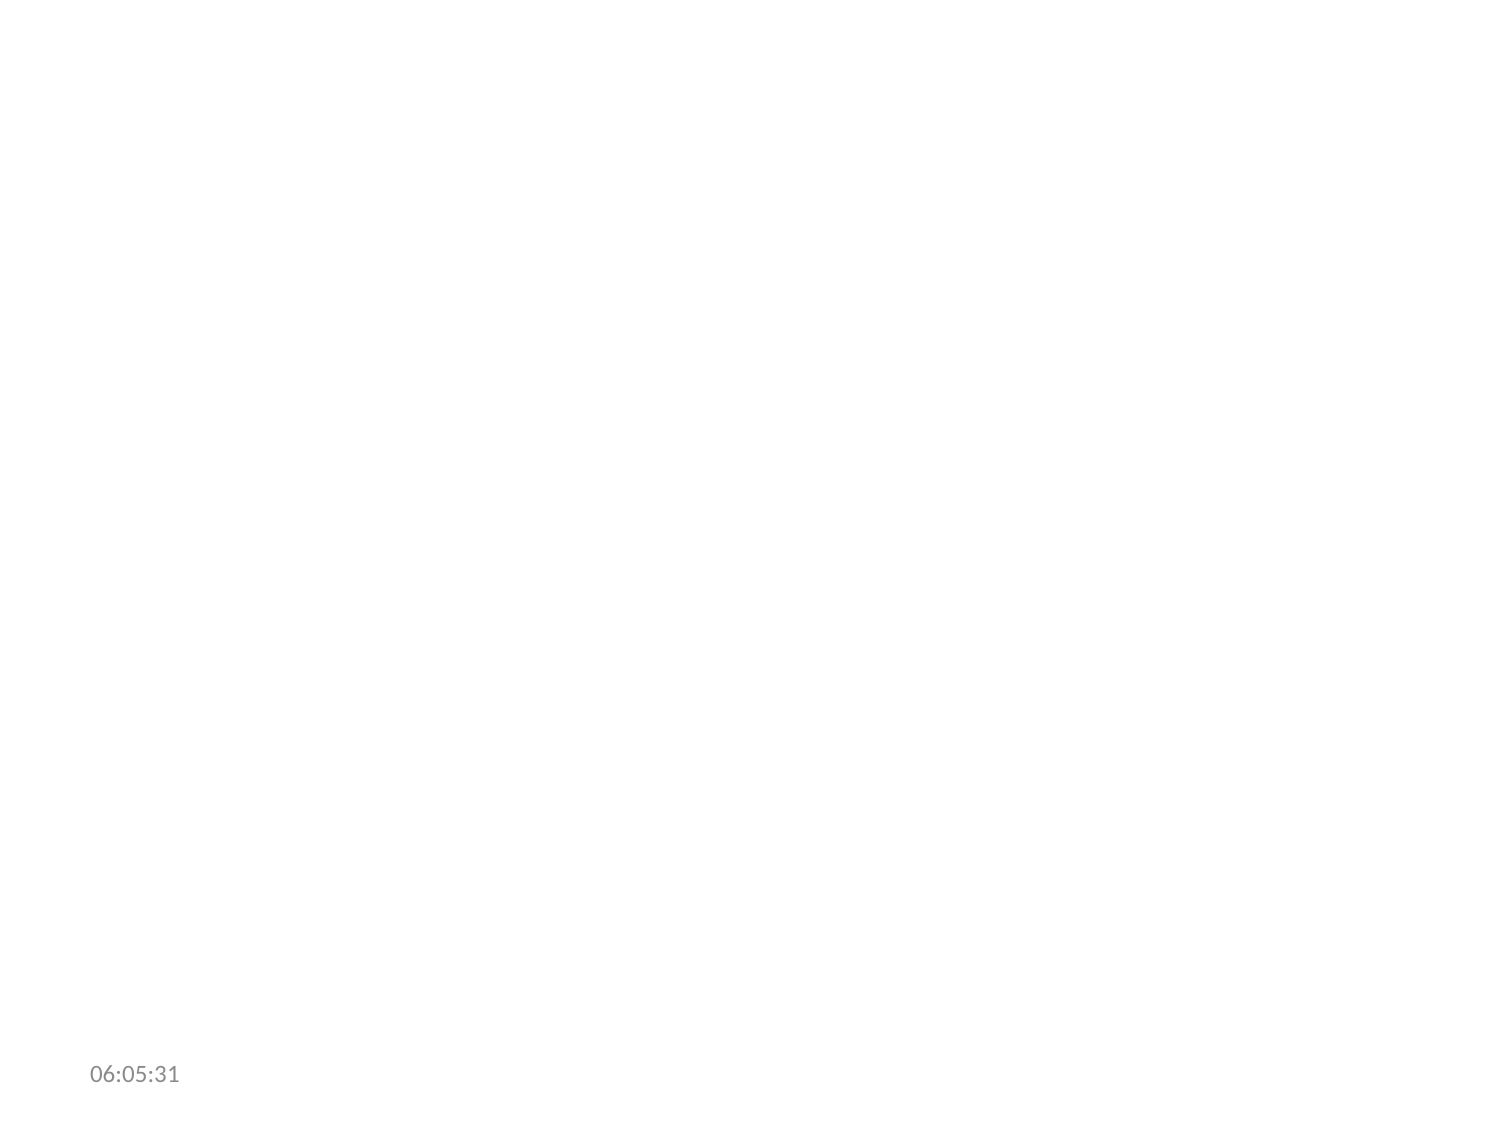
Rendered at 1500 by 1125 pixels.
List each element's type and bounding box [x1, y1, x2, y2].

slide_number [75, 1042, 425, 1103]
